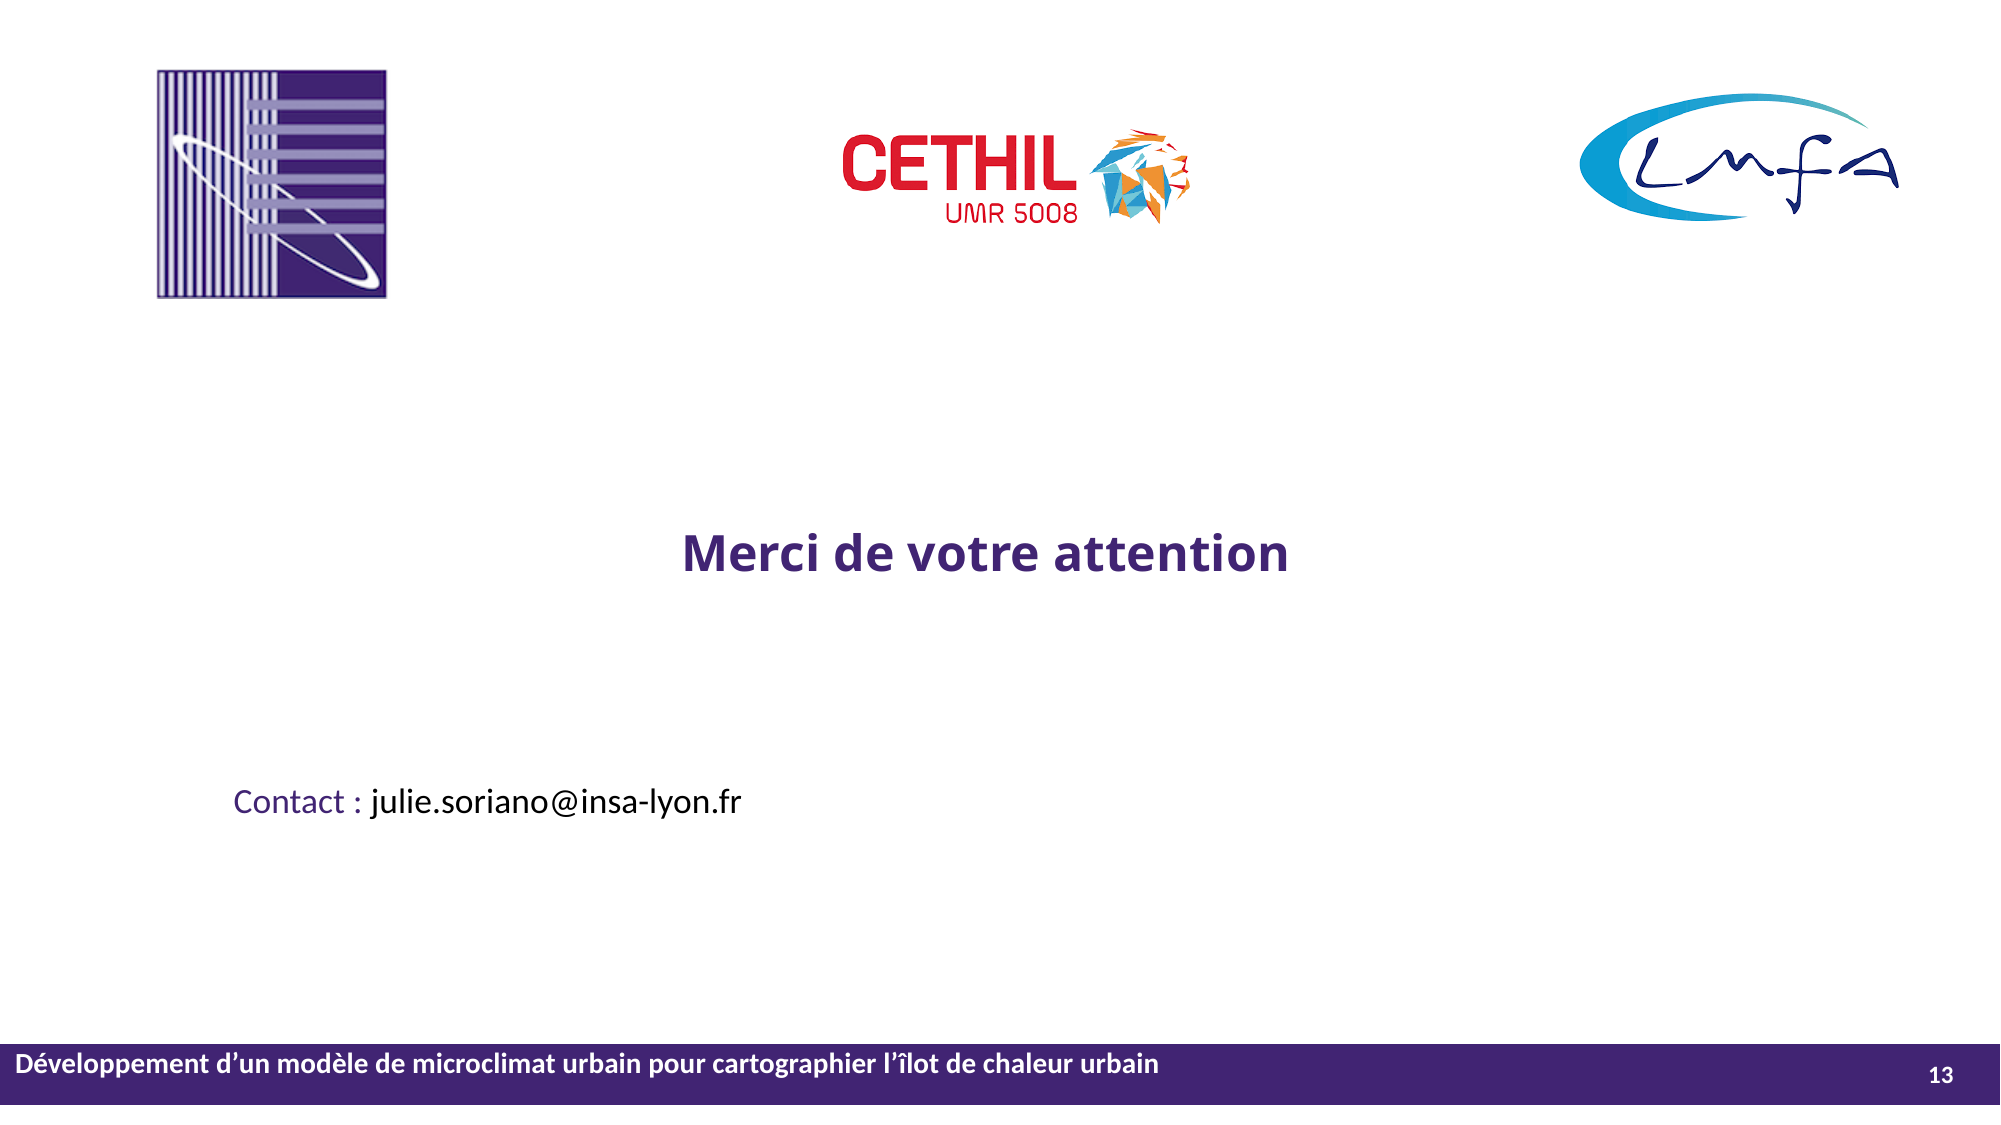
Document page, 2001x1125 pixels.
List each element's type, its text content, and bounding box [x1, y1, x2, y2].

picture [843, 129, 1190, 224]
table_header Développement d’un modèle de microclimat urbain pour cartographier l’îlot de chaleur urbain [0, 1044, 1898, 1105]
picture [156, 69, 391, 299]
title Merci de votre attention [235, 350, 1736, 812]
text_box Contact : julie.soriano@insa-lyon.fr [218, 761, 1000, 898]
table_header [1898, 1044, 2000, 1105]
picture [1572, 85, 1904, 232]
text_box 13 [1909, 1043, 1969, 1103]
